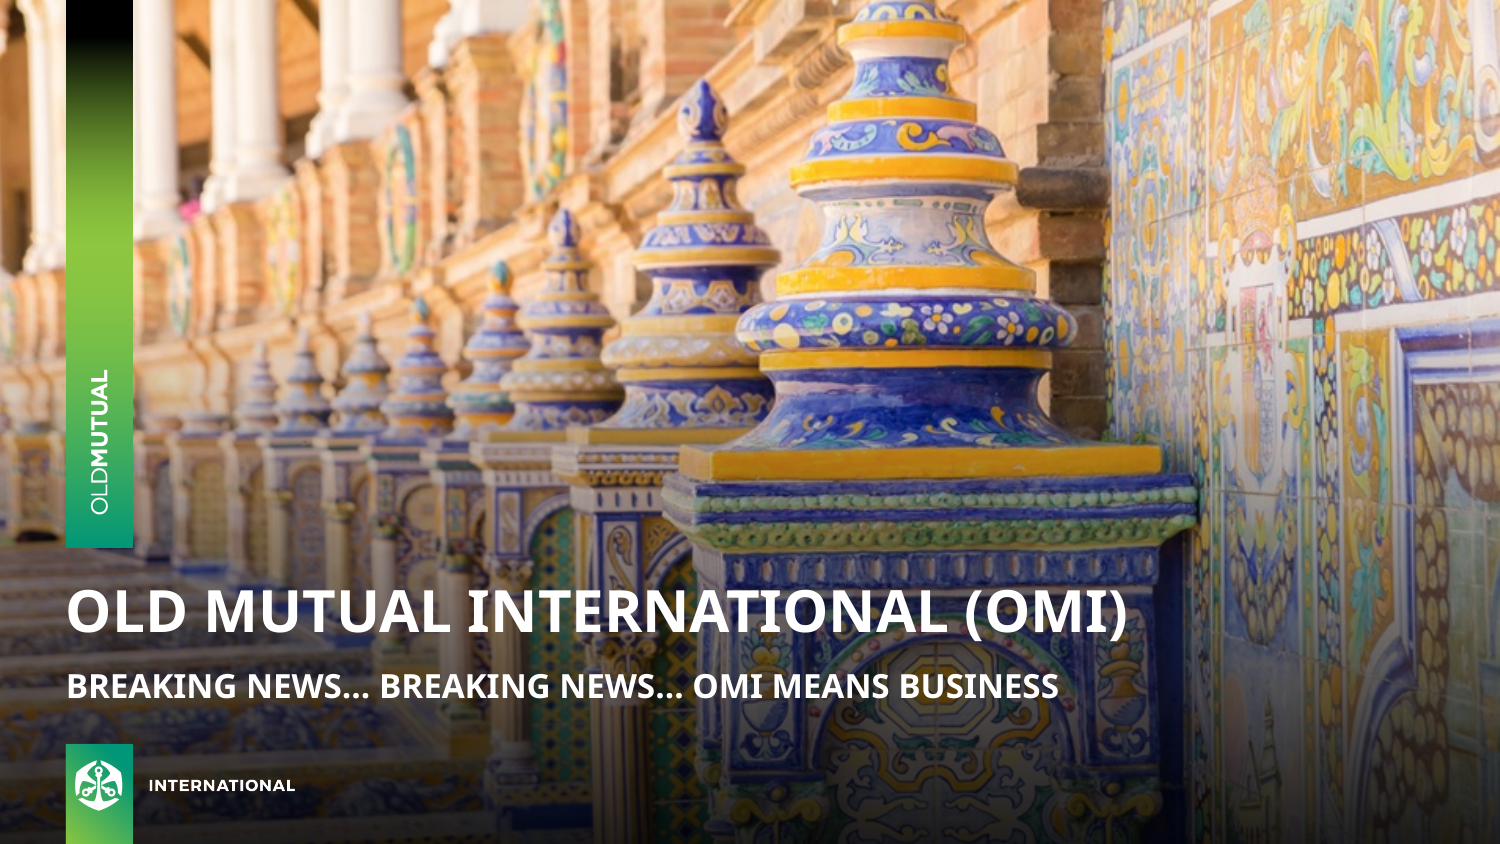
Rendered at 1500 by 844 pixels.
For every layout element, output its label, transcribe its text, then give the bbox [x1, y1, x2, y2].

picture [0, 0, 1500, 844]
title OLD MUTUAL INTERNATIONAL (OMI) [50, 575, 1326, 643]
subtitle BREAKING NEWS… BREAKING NEWS… OMI MEANS BUSINESS [50, 658, 1230, 714]
